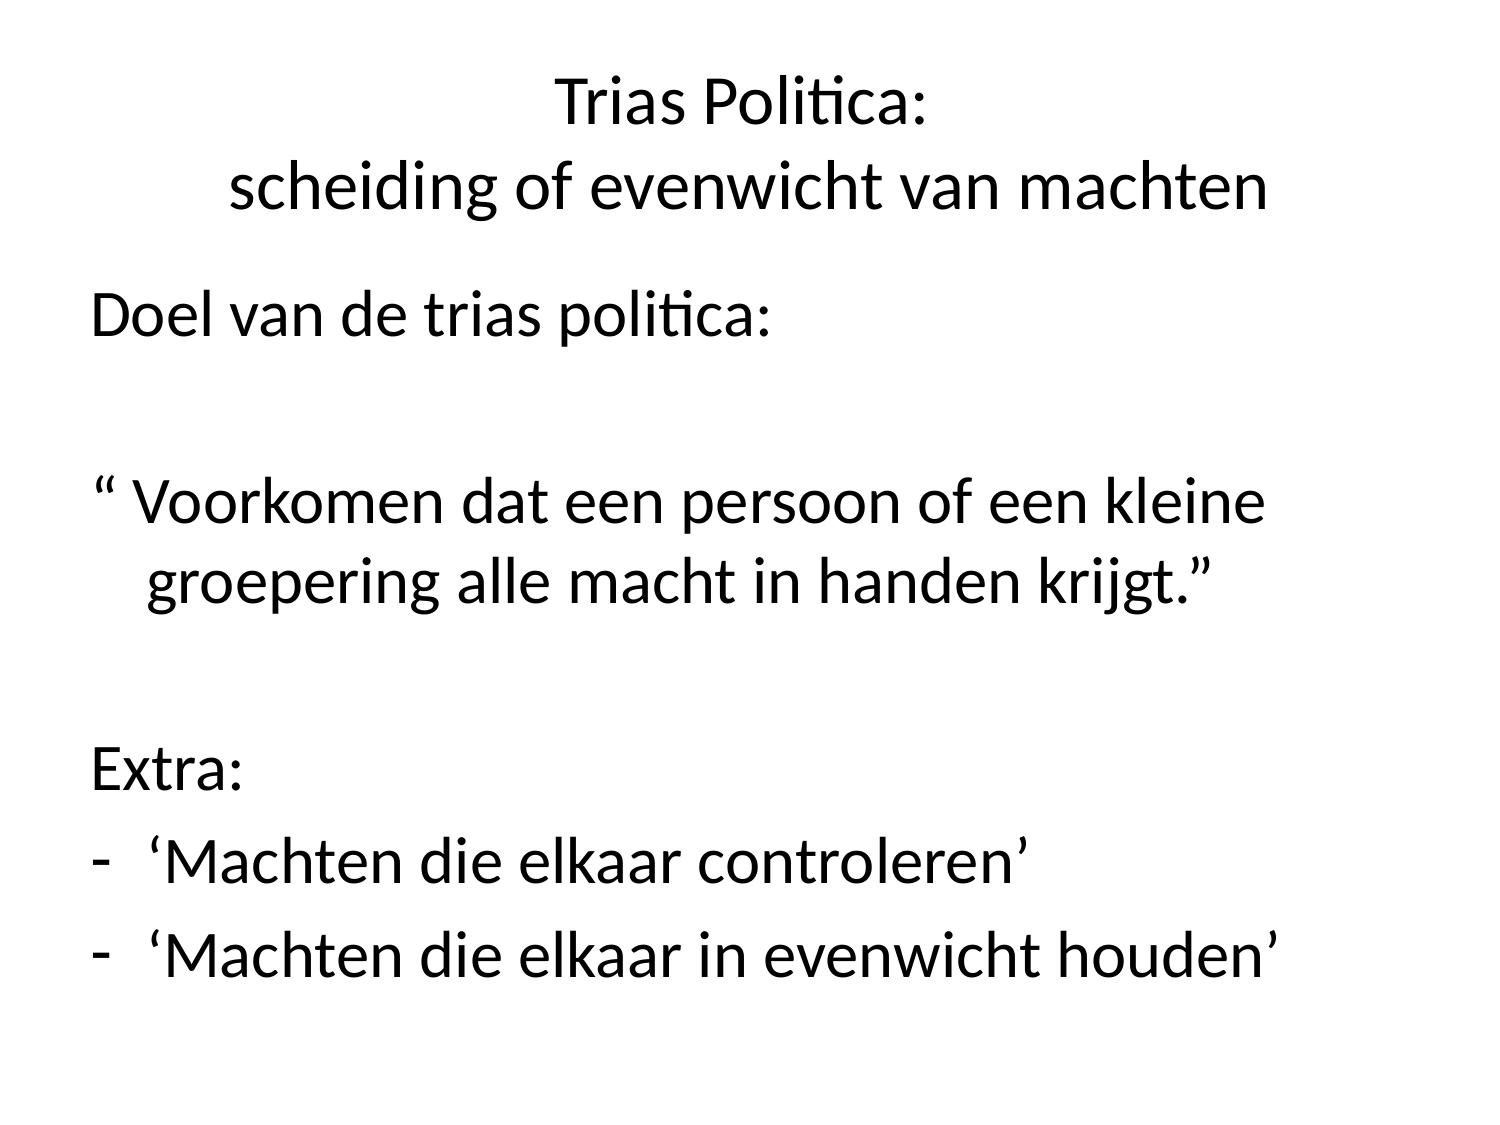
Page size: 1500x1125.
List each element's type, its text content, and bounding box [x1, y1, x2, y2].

title Trias Politica: scheiding of evenwicht van machten [75, 45, 1425, 233]
list Doel van de trias politica: “ Voorkomen dat een persoon of een kleine groepering alle macht in handen krijgt.” Extra: ‘Machten die elkaar controleren’ ‘Machten die elkaar in evenwicht houden’ [75, 262, 1425, 1005]
